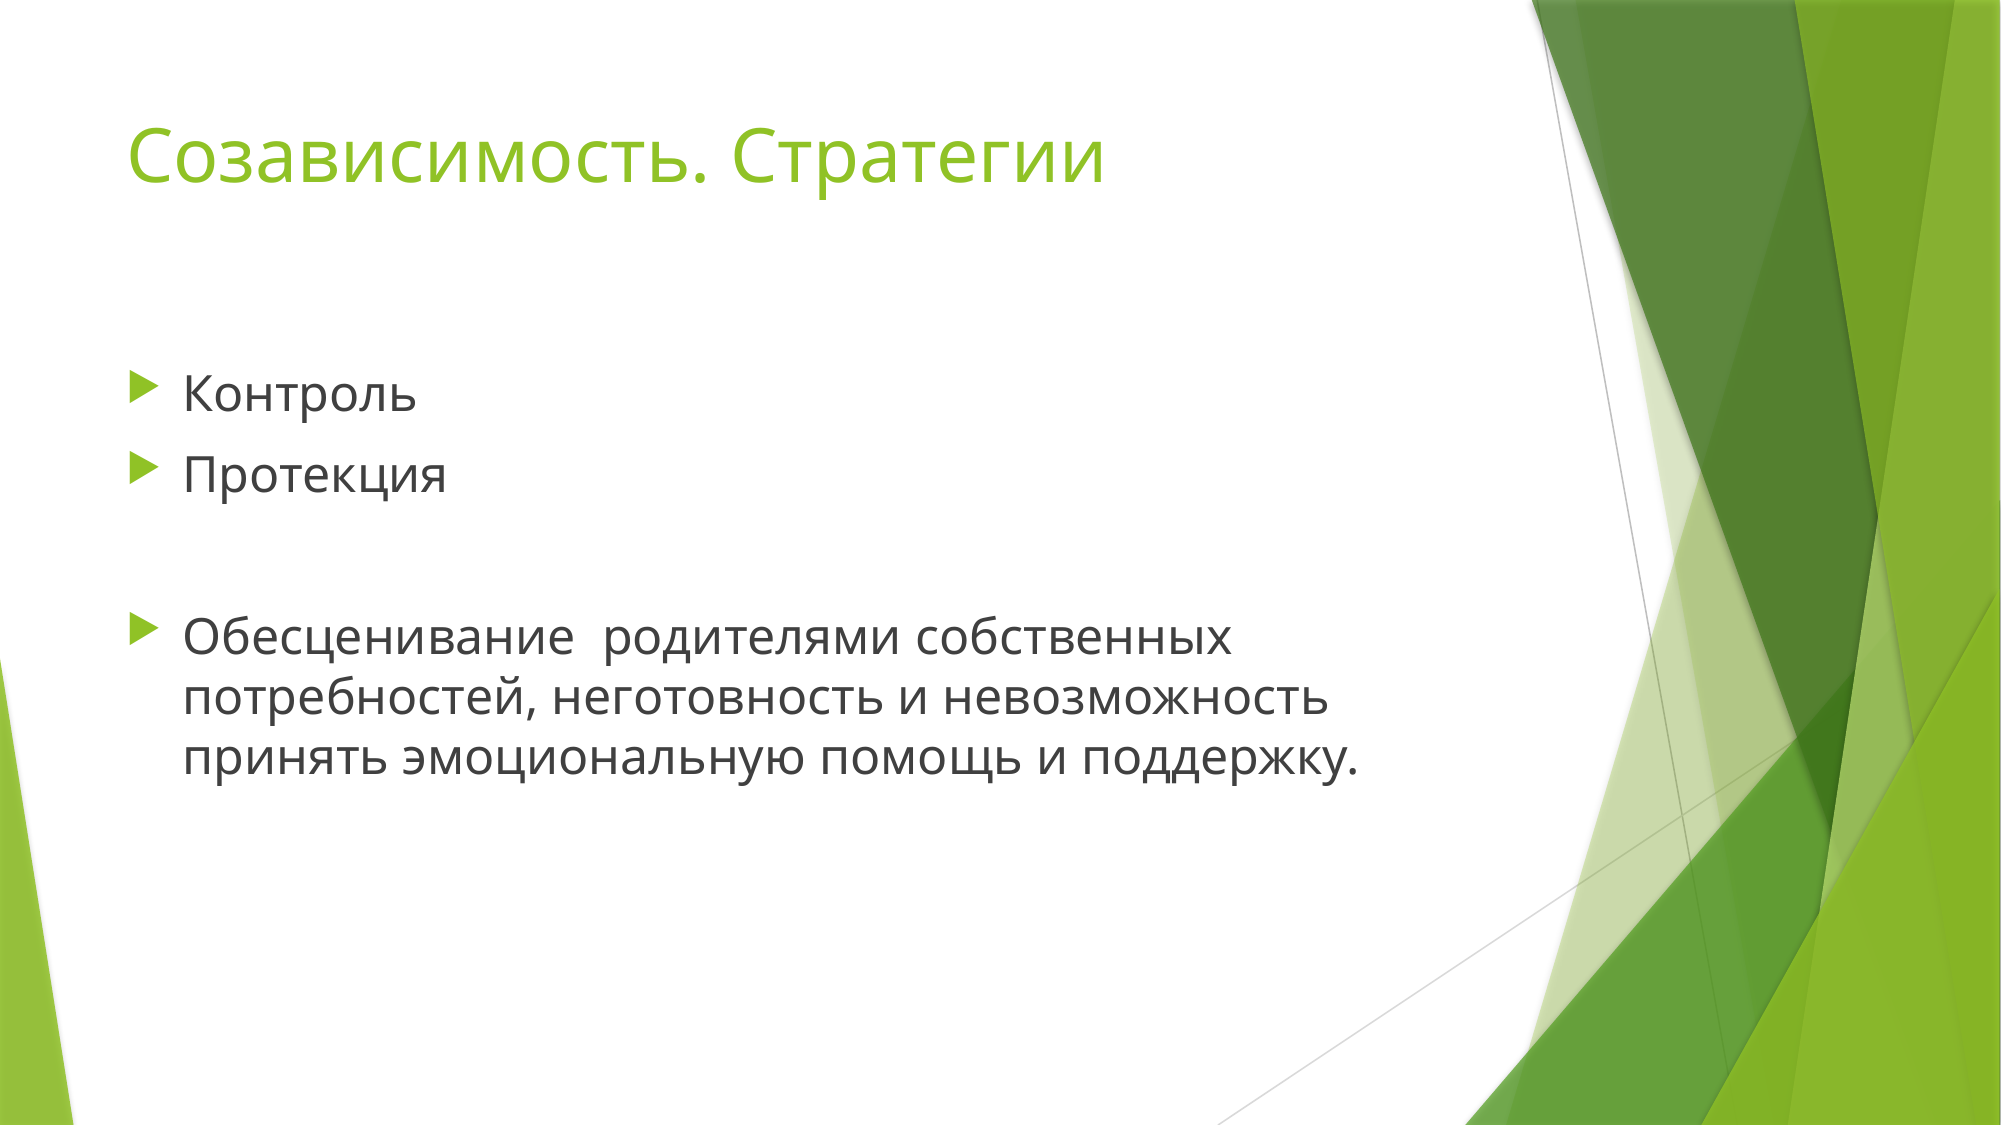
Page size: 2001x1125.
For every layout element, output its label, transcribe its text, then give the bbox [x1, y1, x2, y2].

list Контроль Протекция Обесценивание родителями собственных потребностей, неготовность и невозможность принять эмоциональную помощь и поддержку. [111, 354, 1522, 992]
title Созависимость. Стратегии [111, 99, 1522, 317]
